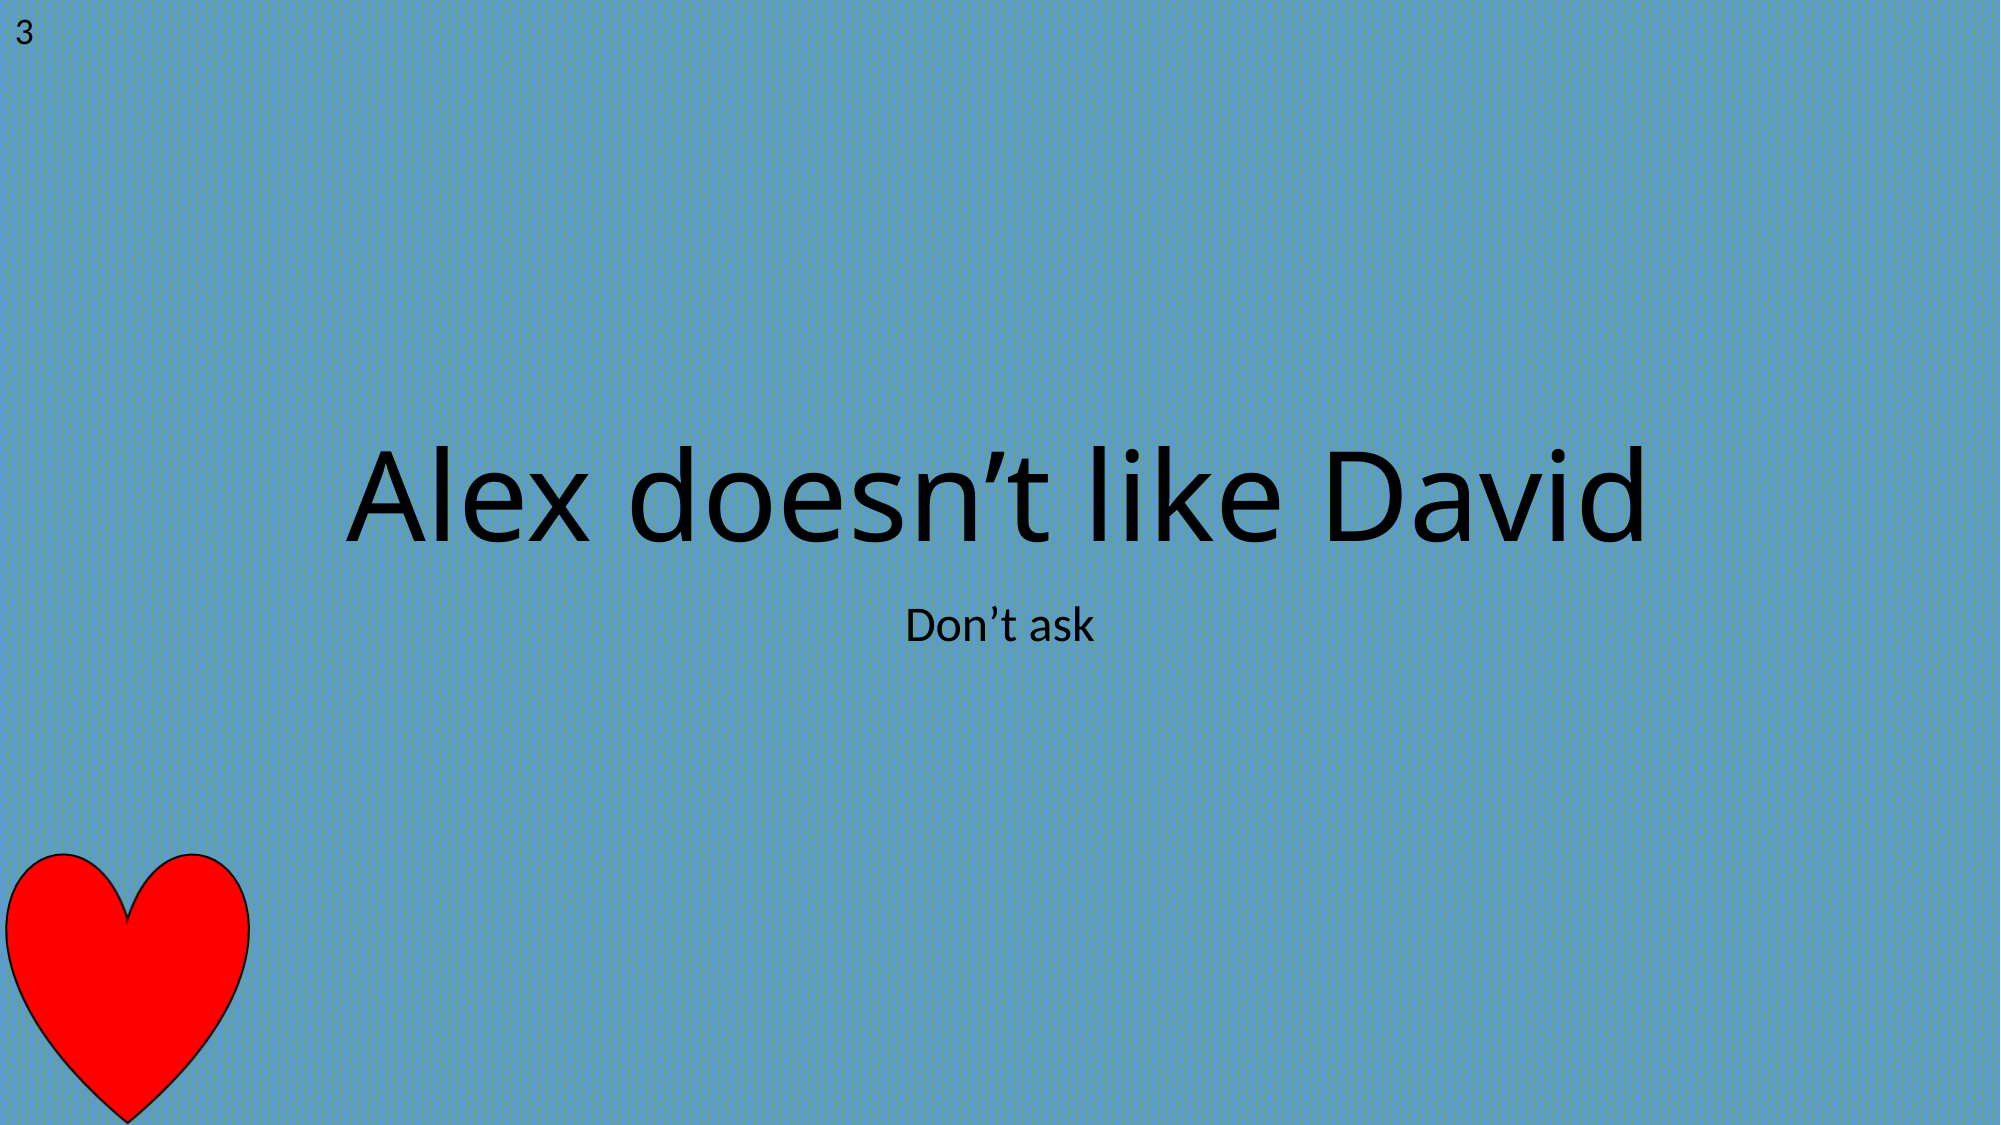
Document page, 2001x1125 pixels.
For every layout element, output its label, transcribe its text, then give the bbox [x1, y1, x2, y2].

text_box 3 [0, 0, 48, 60]
title Alex doesn’t like David [249, 184, 1750, 576]
subtitle Don’t ask [249, 590, 1750, 863]
picture [5, 853, 250, 1125]
